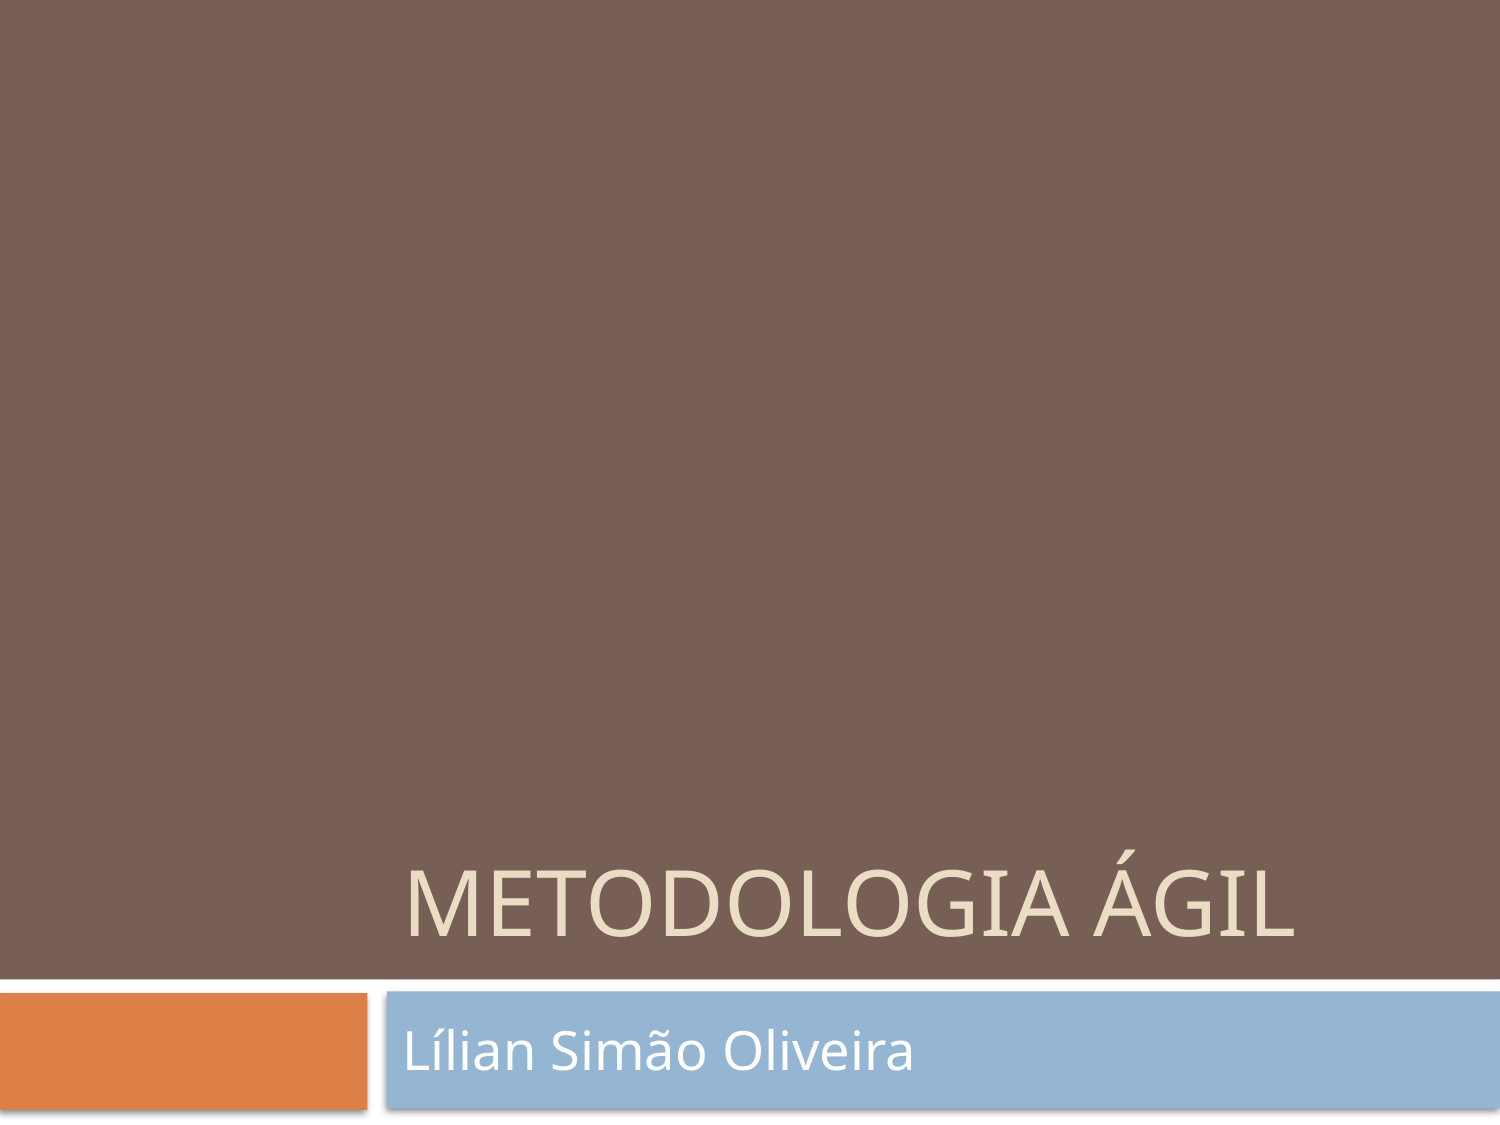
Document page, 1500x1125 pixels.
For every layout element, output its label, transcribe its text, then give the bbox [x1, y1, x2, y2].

title Metodologia ágil [387, 662, 1450, 963]
subtitle Lílian Simão Oliveira [387, 992, 1488, 1105]
